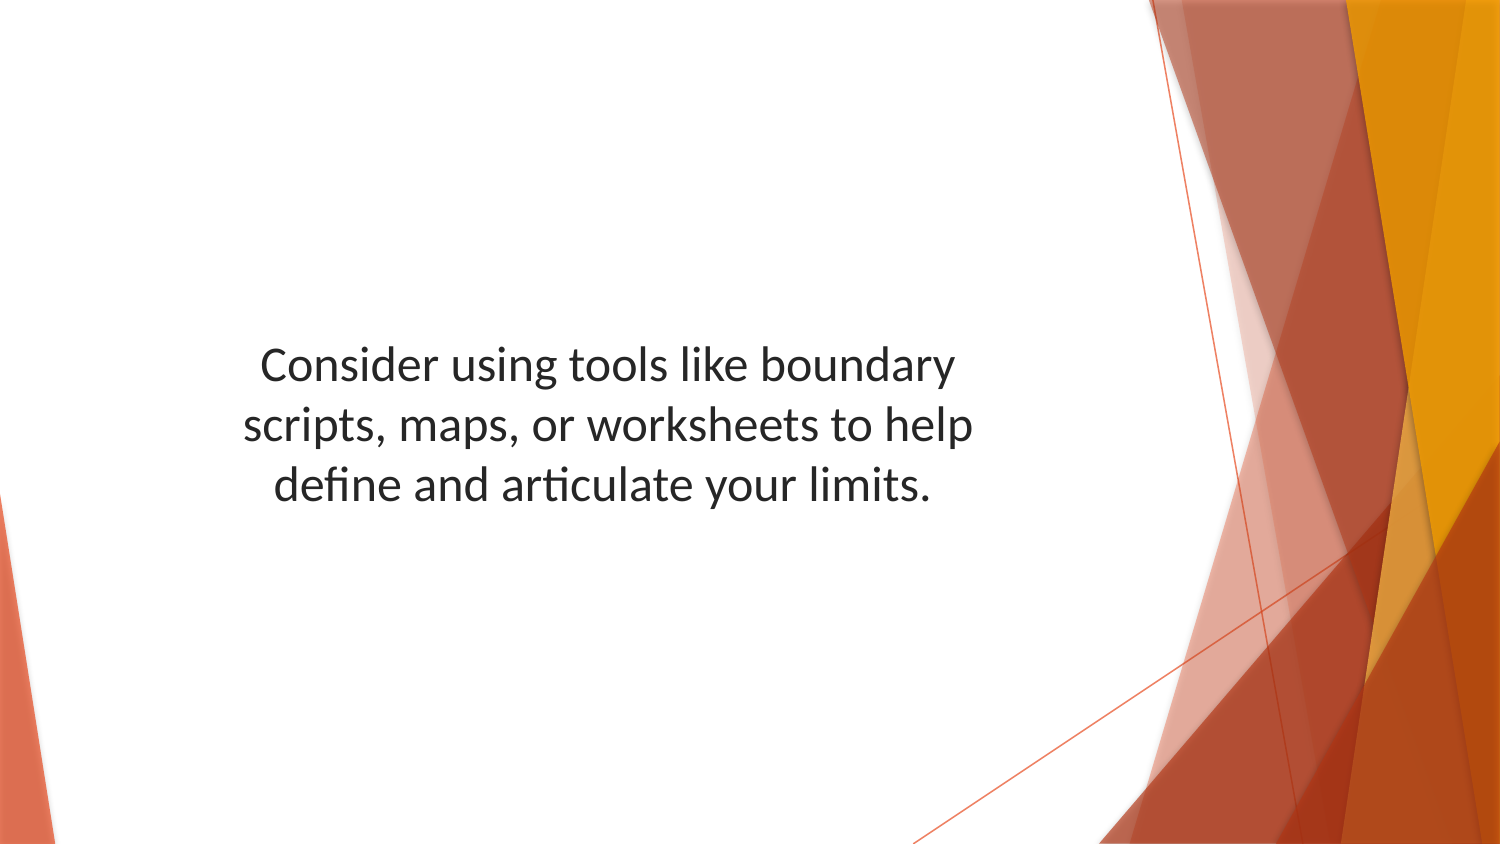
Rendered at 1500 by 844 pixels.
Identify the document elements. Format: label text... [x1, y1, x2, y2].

list Consider using tools like boundary scripts, maps, or worksheets to help define and articulate your limits. [218, 114, 998, 729]
